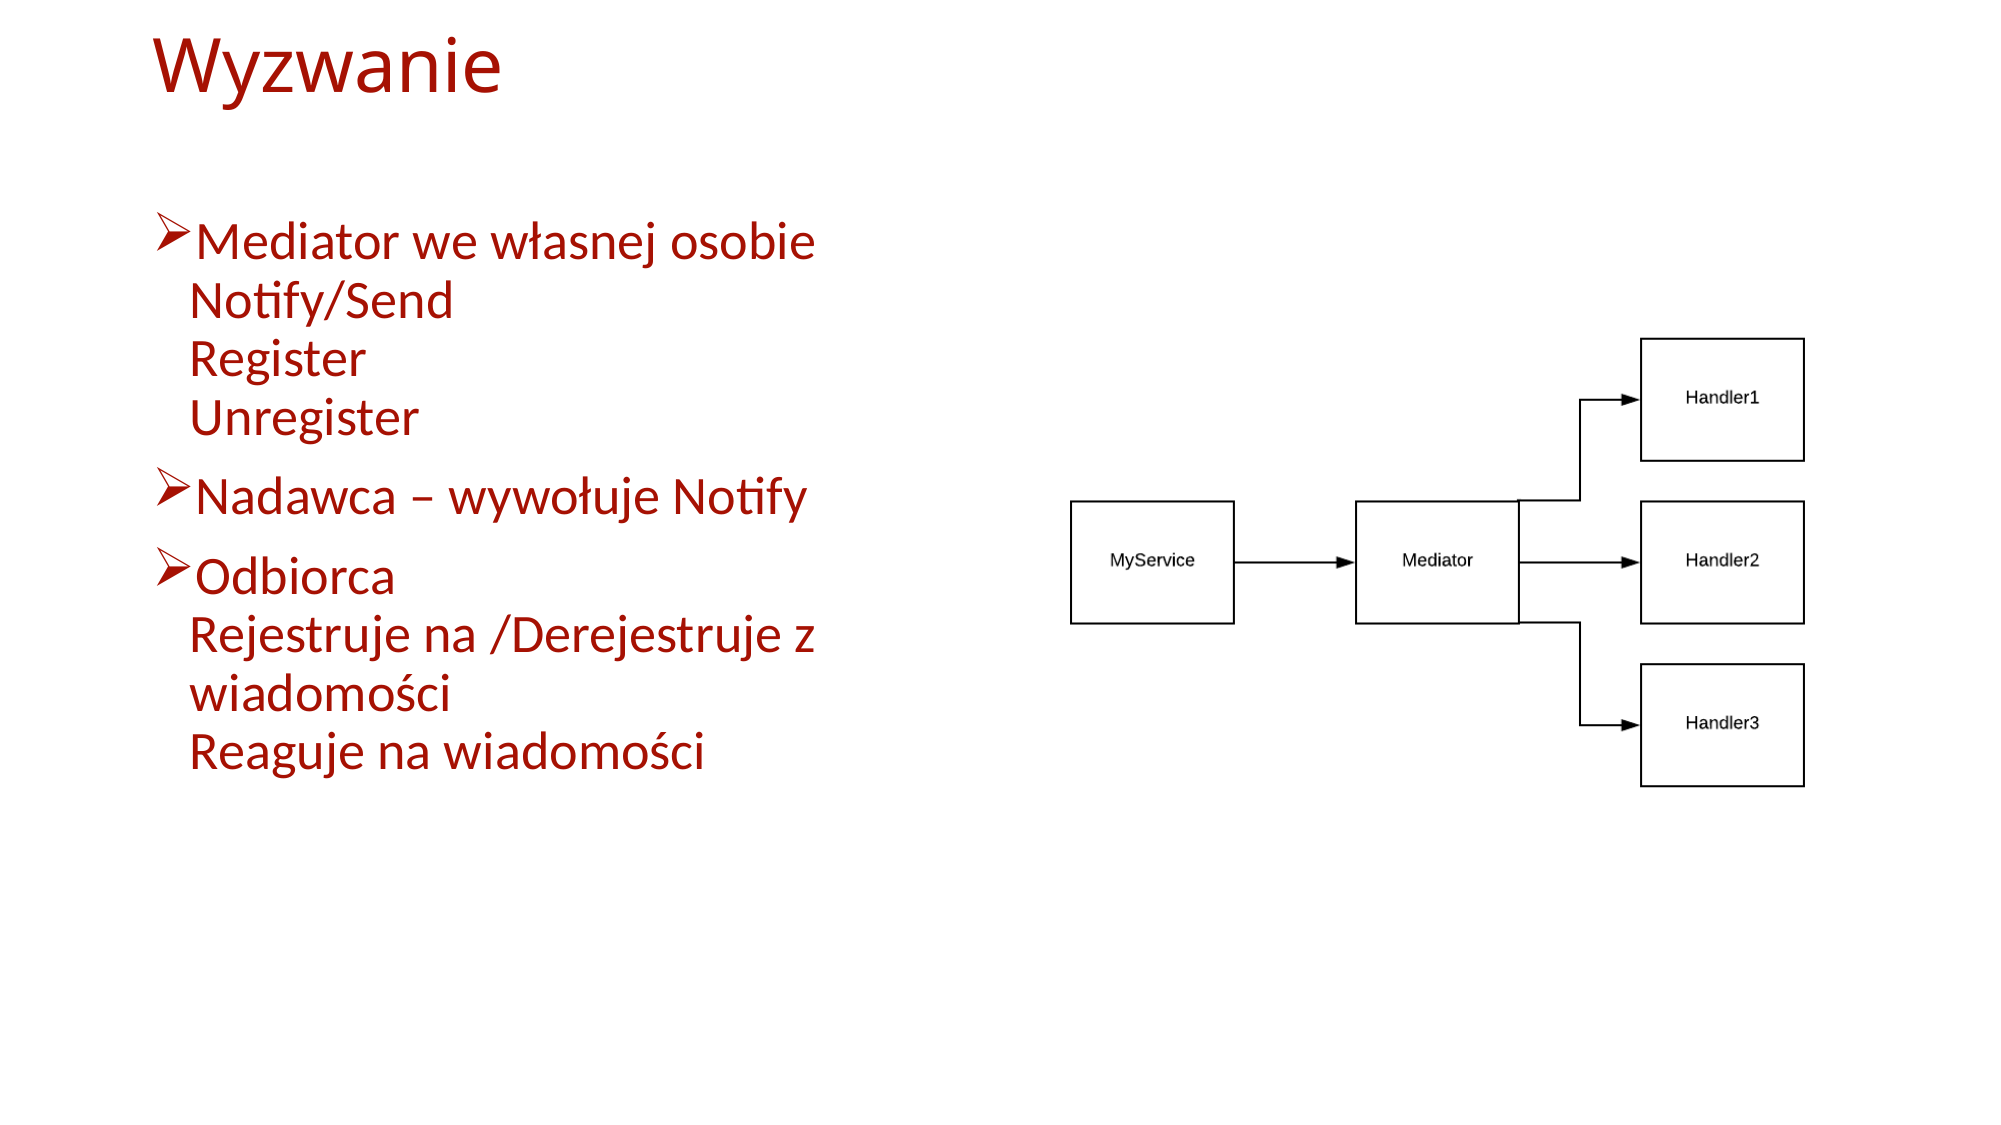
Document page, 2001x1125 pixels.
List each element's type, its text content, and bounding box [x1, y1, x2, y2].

title Wyzwanie [137, 3, 1863, 135]
list Mediator we własnej osobie Notify/Send Register Unregister Nadawca – wywołuje Notify Odbiorca Rejestruje na /Derejestruje z wiadomości Reaguje na wiadomości [137, 205, 988, 920]
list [1012, 294, 1863, 831]
